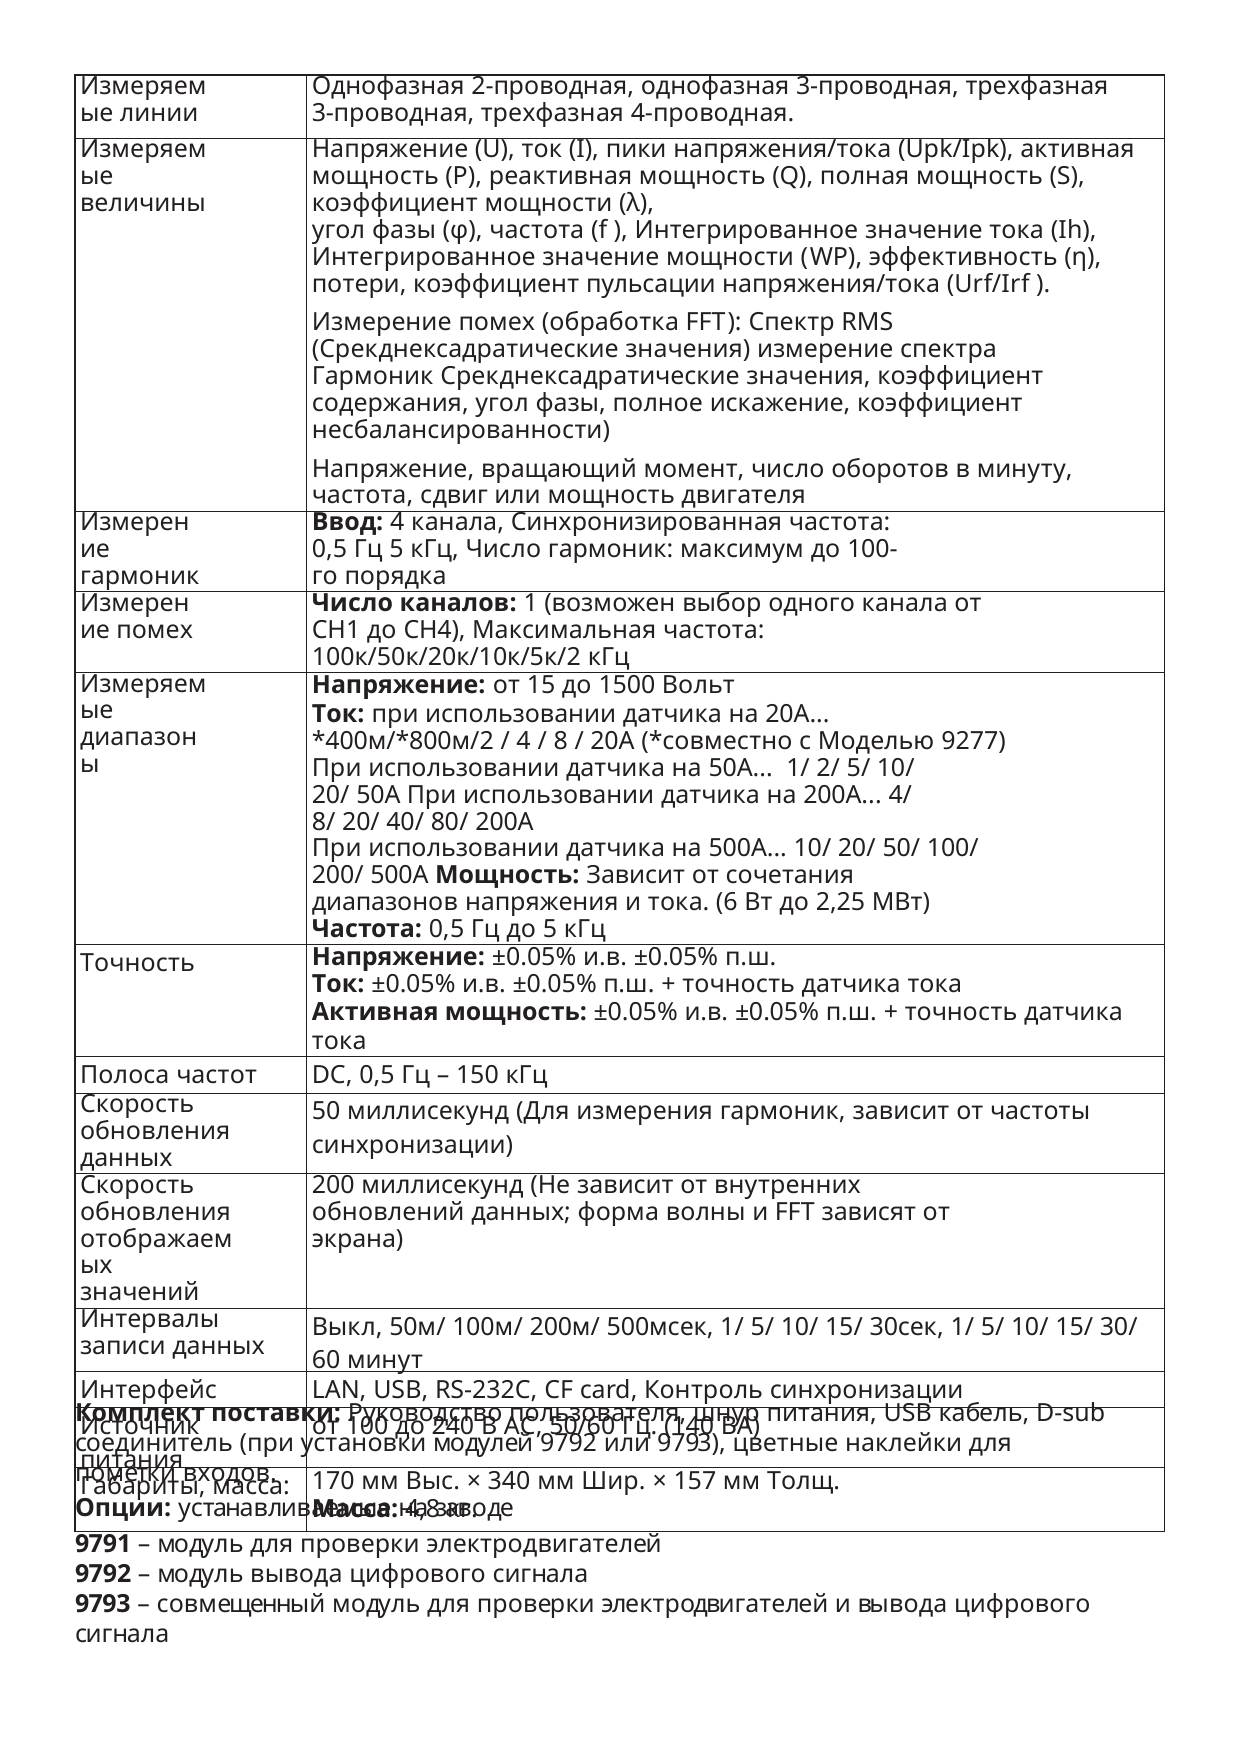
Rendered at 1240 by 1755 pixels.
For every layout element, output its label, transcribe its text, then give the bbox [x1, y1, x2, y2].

table_cell Измерение гармоник [76, 512, 306, 591]
table_cell от 100 до 240 В AC, 50/60 Гц. (140 ВА) [307, 1408, 1164, 1467]
table_cell Ввод: 4 канала, Синхронизированная частота: 0,5 Гц 5 кГц, Число гармоник: максимум до 100-го порядка [307, 512, 1164, 591]
table_cell Точность [76, 945, 306, 1056]
table_cell Измеряемые величины [76, 139, 306, 511]
table_cell Напряжение: ±0.05% и.в. ±0.05% п.ш. Ток: ±0.05% и.в. ±0.05% п.ш. + точность датчика тока Активная мощность: ±0.05% и.в. ±0.05% п.ш. + точность датчика тока [307, 945, 1164, 1056]
table_cell Источник питания [76, 1408, 306, 1467]
table_cell 200 миллисекунд (Не зависит от внутренних обновлений данных; форма волны и FFT зависят от экрана) [307, 1174, 1164, 1308]
table_cell 50 миллисекунд (Для измерения гармоник, зависит от частоты синхронизации) [307, 1094, 1164, 1173]
table_cell Интерфейс [76, 1372, 306, 1407]
table_cell Скорость обновления отображаемых значений [76, 1174, 306, 1308]
table_cell Измерение помех [76, 592, 306, 672]
table_cell 170 мм Выс. × 340 мм Шир. × 157 мм Толщ. Масса: 4,8 кг. [307, 1468, 1164, 1531]
table_header Однофазная 2-проводная, однофазная 3-проводная, трехфазная 3-проводная, трехфазная 4-проводная. [307, 76, 1164, 138]
table_header Измеряемые линии [76, 76, 306, 138]
table_cell Габариты, масса: [76, 1468, 306, 1531]
table_cell Напряжение (U), ток (I), пики напряжения/тока (Upk/Ipk), активная мощность (P), реактивная мощность (Q), полная мощность (S), коэффициент мощности (λ), угол фазы (φ), частота (f ), Интегрированное значение тока (Ih), Интегрированное значение мощности (WP), эффективность (η), потери, коэффициент пульсации напряжения/тока (Urf/Irf ). Измерение помех (обработка FFT): Спектр RMS (Срекднексадратические значения) измерение спектра Гармоник Срекднексадратические значения, коэффициент содержания, угол фазы, полное искажение, коэффициент несбалансированности) Напряжение, вращающий момент, число оборотов в минуту, частота, сдвиг или мощность двигателя [307, 139, 1164, 511]
text_box Комплект поставки: Руководство пользователя, шнур питания, USB кабель, D-sub соединитель (при установки модулей 9792 или 9793), цветные наклейки для пометки входов. Опции: устанавливаемые на заводе 9791 – модуль для проверки электродвигателей 9792 – модуль вывода цифрового сигнала 9793 – совмещенный модуль для проверки электродвигателей и вывода цифрового сигнала [72, 1396, 1111, 1648]
table_cell Полоса частот [76, 1057, 306, 1093]
table_cell DC, 0,5 Гц – 150 кГц [307, 1057, 1164, 1093]
table_cell Выкл, 50м/ 100м/ 200м/ 500мсек, 1/ 5/ 10/ 15/ 30сек, 1/ 5/ 10/ 15/ 30/ 60 минут [307, 1309, 1164, 1371]
table_cell Измеряемые диапазоны [76, 673, 306, 944]
table_cell LAN, USB, RS-232C, CF card, Контроль синхронизации [307, 1372, 1164, 1407]
table_cell Скорость обновления данных [76, 1094, 306, 1173]
table_cell Напряжение: от 15 до 1500 Вольт Ток: при использовании датчика на 20A... *400м/*800м/2 / 4 / 8 / 20A (*совместно с Моделью 9277) При использовании датчика на 50A... 1/ 2/ 5/ 10/ 20/ 50A При использовании датчика на 200A... 4/ 8/ 20/ 40/ 80/ 200A При использовании датчика на 500A... 10/ 20/ 50/ 100/ 200/ 500A Мощность: Зависит от сочетания диапазонов напряжения и тока. (6 Вт до 2,25 МВт) Частота: 0,5 Гц до 5 кГц [307, 673, 1164, 944]
table_cell Число каналов: 1 (возможен выбор одного канала от CH1 до CH4), Максимальная частота: 100к/50к/20к/10к/5к/2 кГц [307, 592, 1164, 672]
table_cell Интервалы записи данных [76, 1309, 306, 1371]
